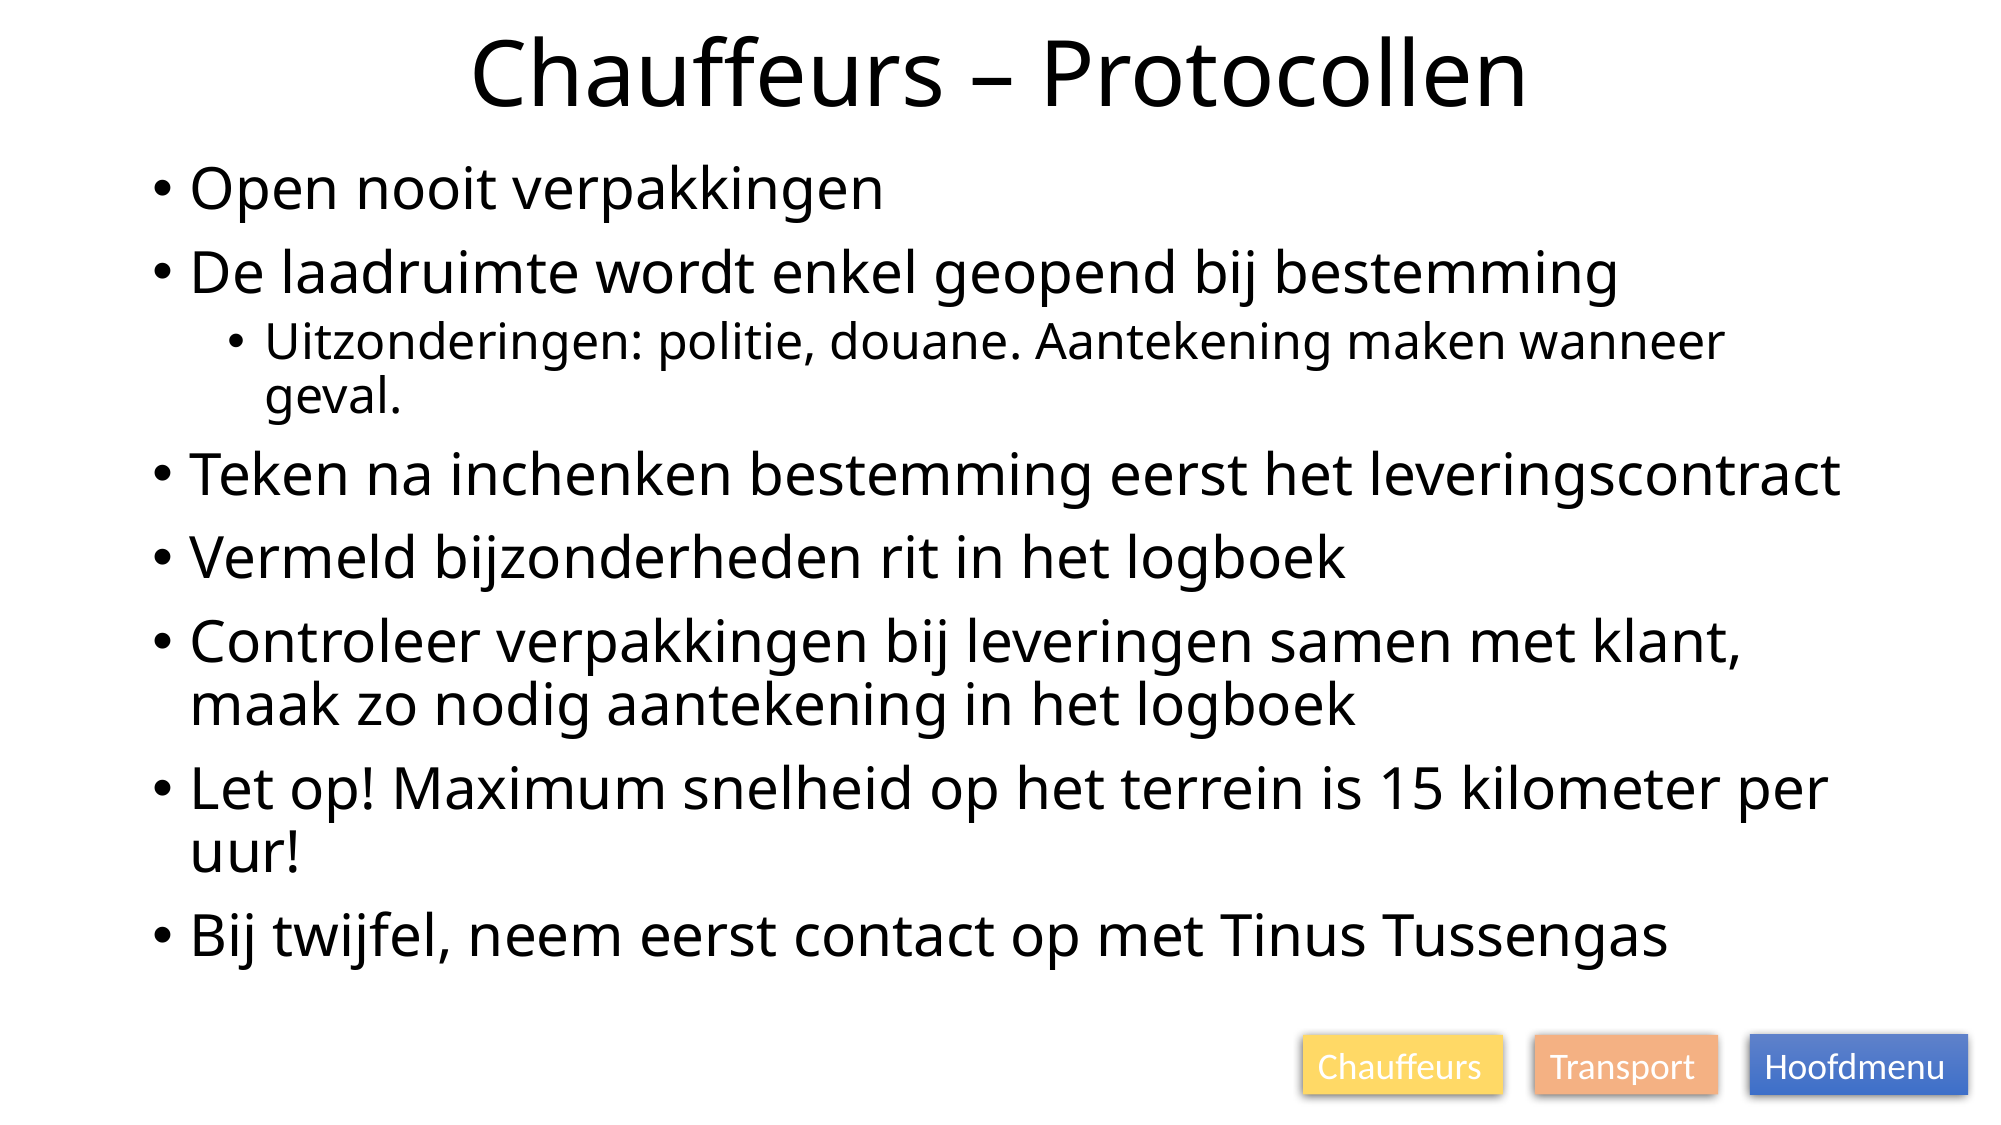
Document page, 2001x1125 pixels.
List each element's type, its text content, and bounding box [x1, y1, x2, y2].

text_box Hoofdmenu [1749, 1034, 1969, 1095]
list Open nooit verpakkingen De laadruimte wordt enkel geopend bij bestemming Uitzonderingen: politie, douane. Aantekening maken wanneer geval. Teken na inchenken bestemming eerst het leveringscontract Vermeld bijzonderheden rit in het logboek Controleer verpakkingen bij leveringen samen met klant, maak zo nodig aantekening in het logboek Let op! Maximum snelheid op het terrein is 15 kilometer per uur! Bij twijfel, neem eerst contact op met Tinus Tussengas [137, 151, 1873, 1014]
title Chauffeurs – Protocollen [137, 3, 1863, 152]
text_box Transport [1534, 1034, 1719, 1095]
text_box Chauffeurs [1303, 1034, 1503, 1095]
